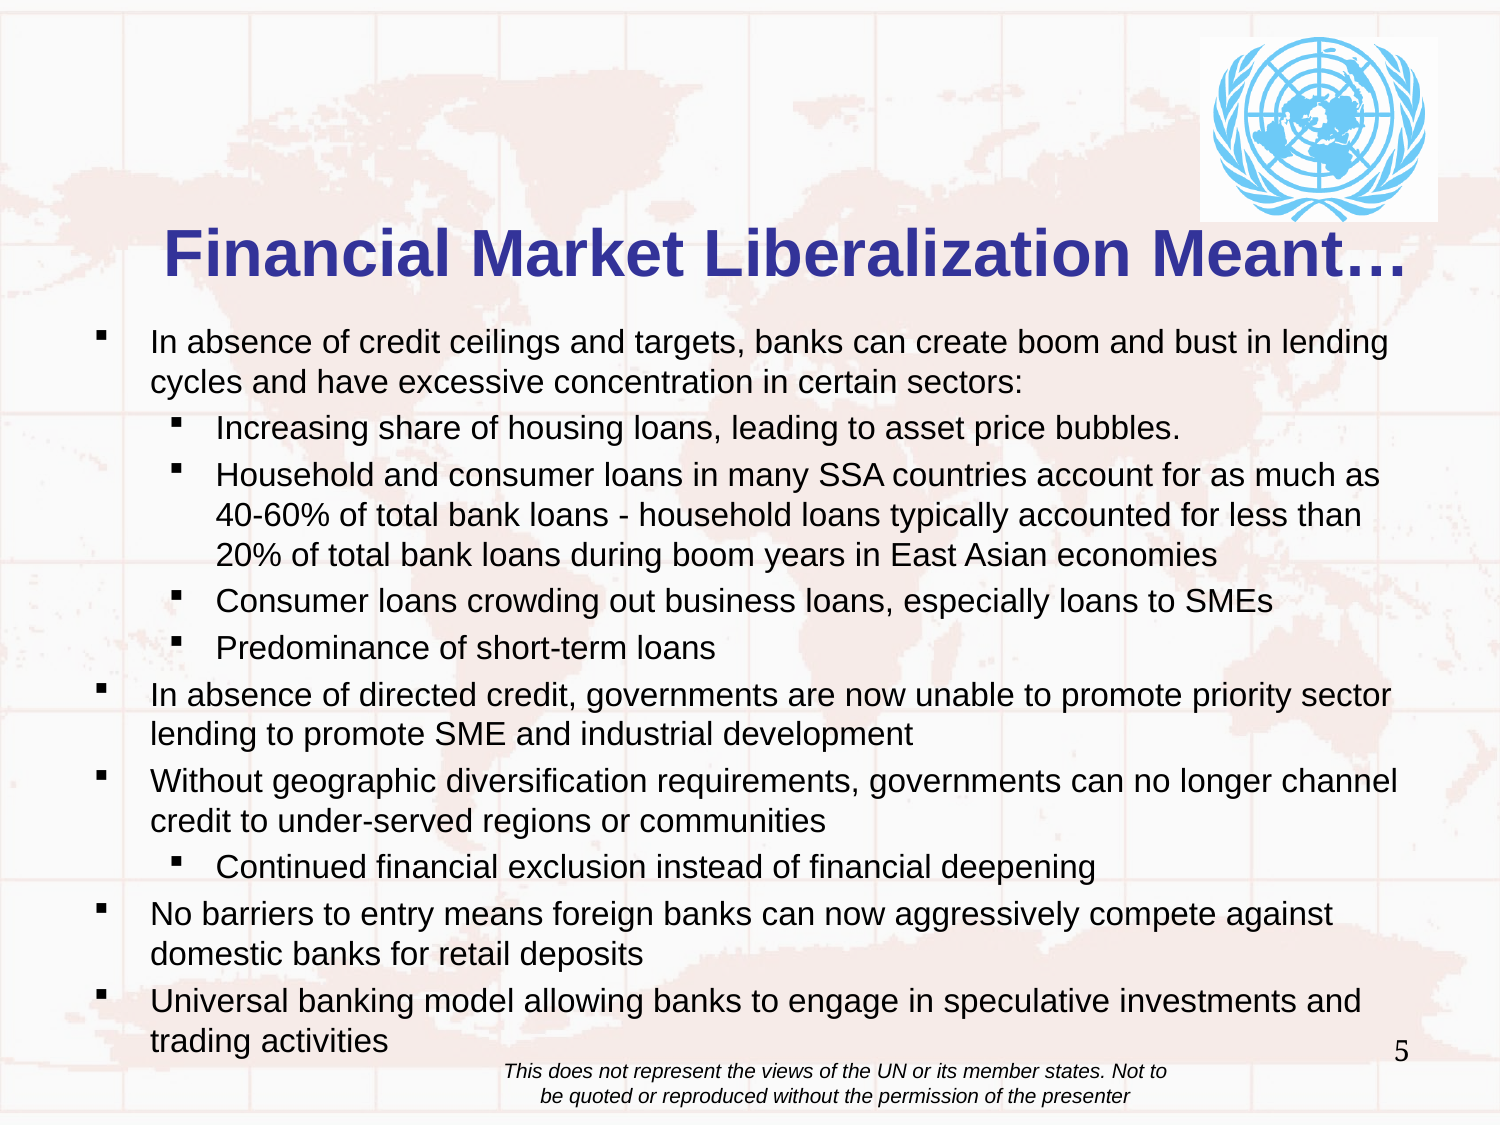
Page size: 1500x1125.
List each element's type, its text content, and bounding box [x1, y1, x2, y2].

picture [1200, 37, 1438, 174]
title Financial Market Liberalization Meant… [112, 174, 1463, 325]
footer This does not represent the views of the UN or its member states. Not to be quoted or reproduced without the permission of the presenter [485, 1075, 1186, 1089]
text_box In absence of credit ceilings and targets, banks can create boom and bust in lending cycles and have excessive concentration in certain sectors: Increasing share of housing loans, leading to asset price bubbles. Household and consumer loans in many SSA countries account for as much as 40-60% of total bank loans - household loans typically accounted for less than 20% of total bank loans during boom years in East Asian economies Consumer loans crowding out business loans, especially loans to SMEs Predominance of short-term loans In absence of directed credit, governments are now unable to promote priority sector lending to promote SME and industrial development Without geographic diversification requirements, governments can no longer channel credit to under-served regions or communities Continued financial exclusion instead of financial deepening No barriers to entry means foreign banks can now aggressively compete against domestic banks for retail deposits Universal banking model allowing banks to engage in speculative investments and trading activities [78, 312, 1438, 1075]
slide_number 5 [1074, 1075, 1426, 1103]
